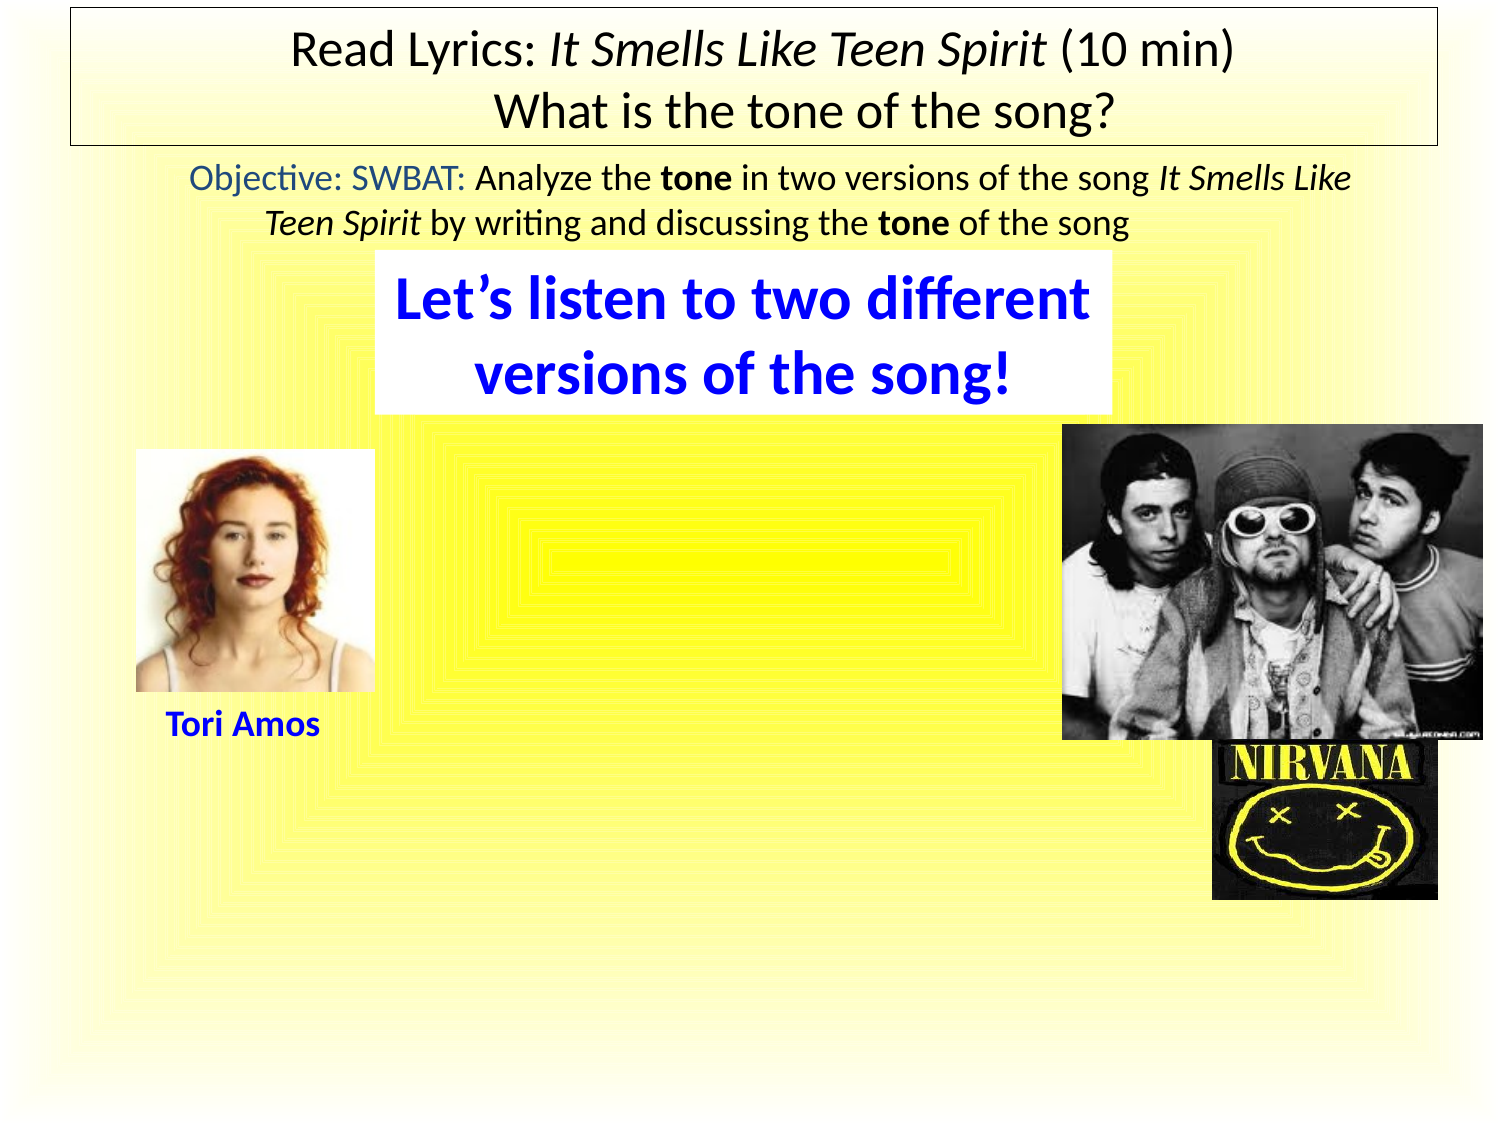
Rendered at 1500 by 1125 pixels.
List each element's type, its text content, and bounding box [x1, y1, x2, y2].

text_box Objective: SWBAT: Analyze the tone in two versions of the song It Smells Like Teen Spirit by writing and discussing the tone of the song [70, 145, 1413, 296]
text_box Let’s listen to two different versions of the song! [374, 249, 1113, 415]
title Read Lyrics: It Smells Like Teen Spirit (10 min) What is the tone of the song? [70, 7, 1438, 146]
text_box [1062, 424, 1483, 901]
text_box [136, 449, 376, 753]
